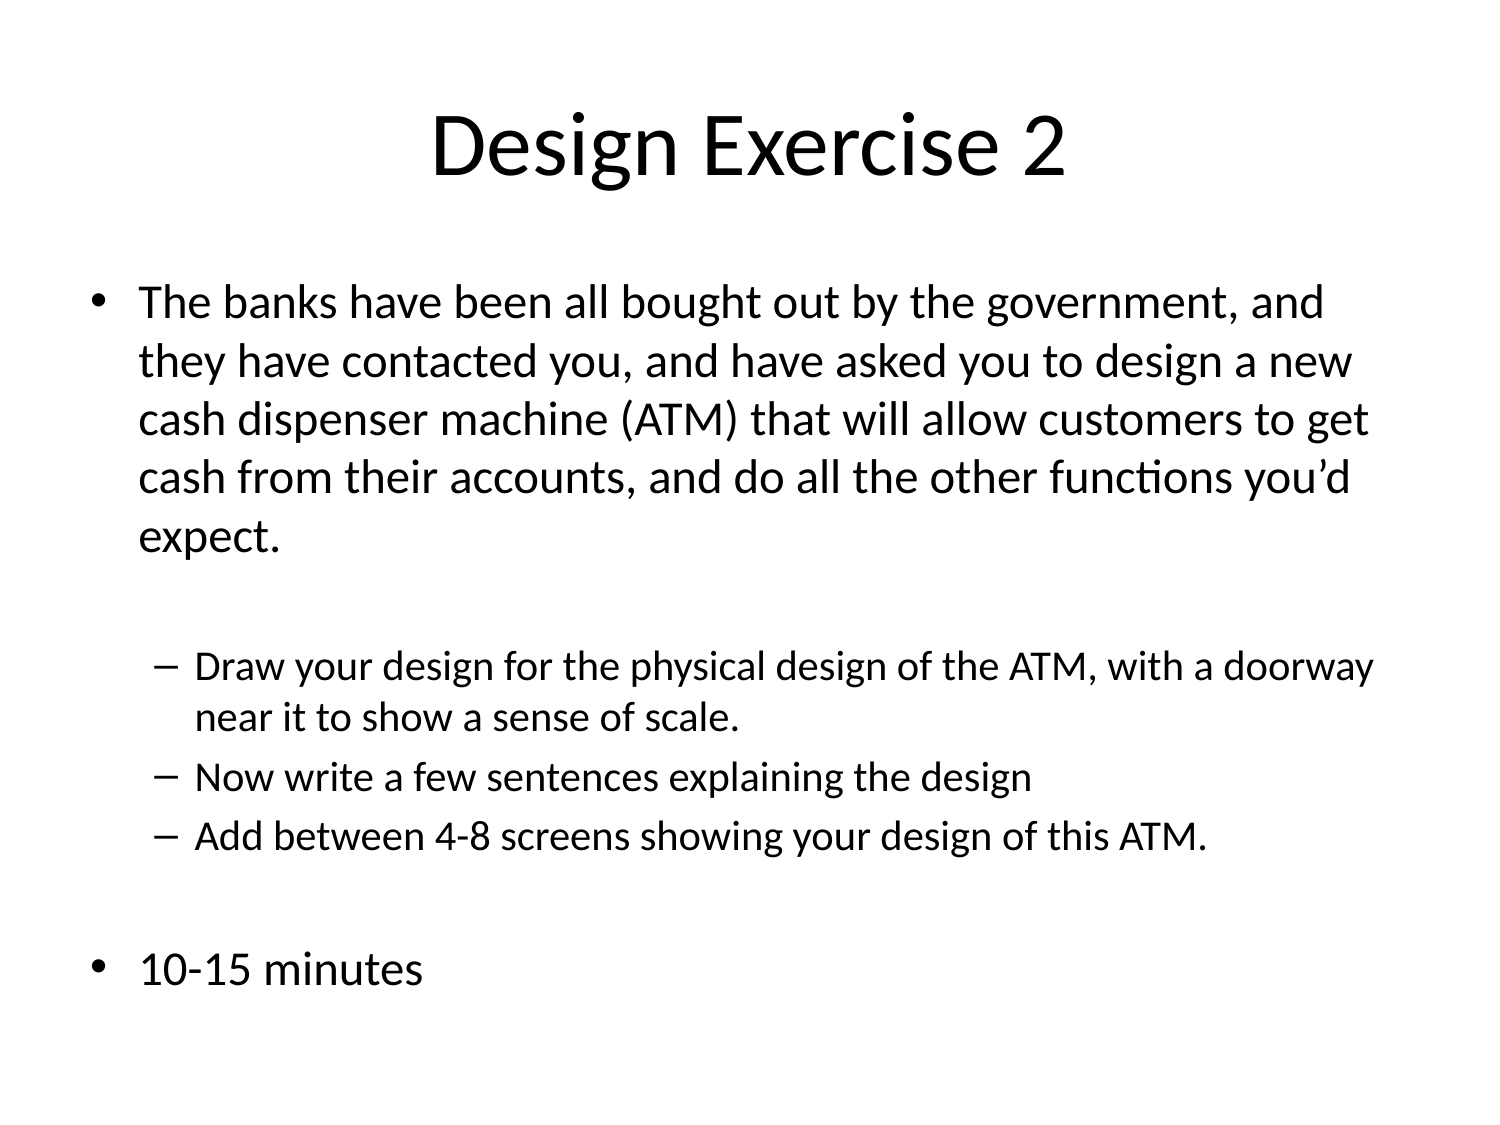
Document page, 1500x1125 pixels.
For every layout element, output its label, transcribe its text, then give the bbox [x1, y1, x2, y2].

title Design Exercise 2 [75, 45, 1425, 233]
list The banks have been all bought out by the government, and they have contacted you, and have asked you to design a new cash dispenser machine (ATM) that will allow customers to get cash from their accounts, and do all the other functions you’d expect. Draw your design for the physical design of the ATM, with a doorway near it to show a sense of scale. Now write a few sentences explaining the design Add between 4-8 screens showing your design of this ATM. 10-15 minutes [75, 262, 1425, 1005]
